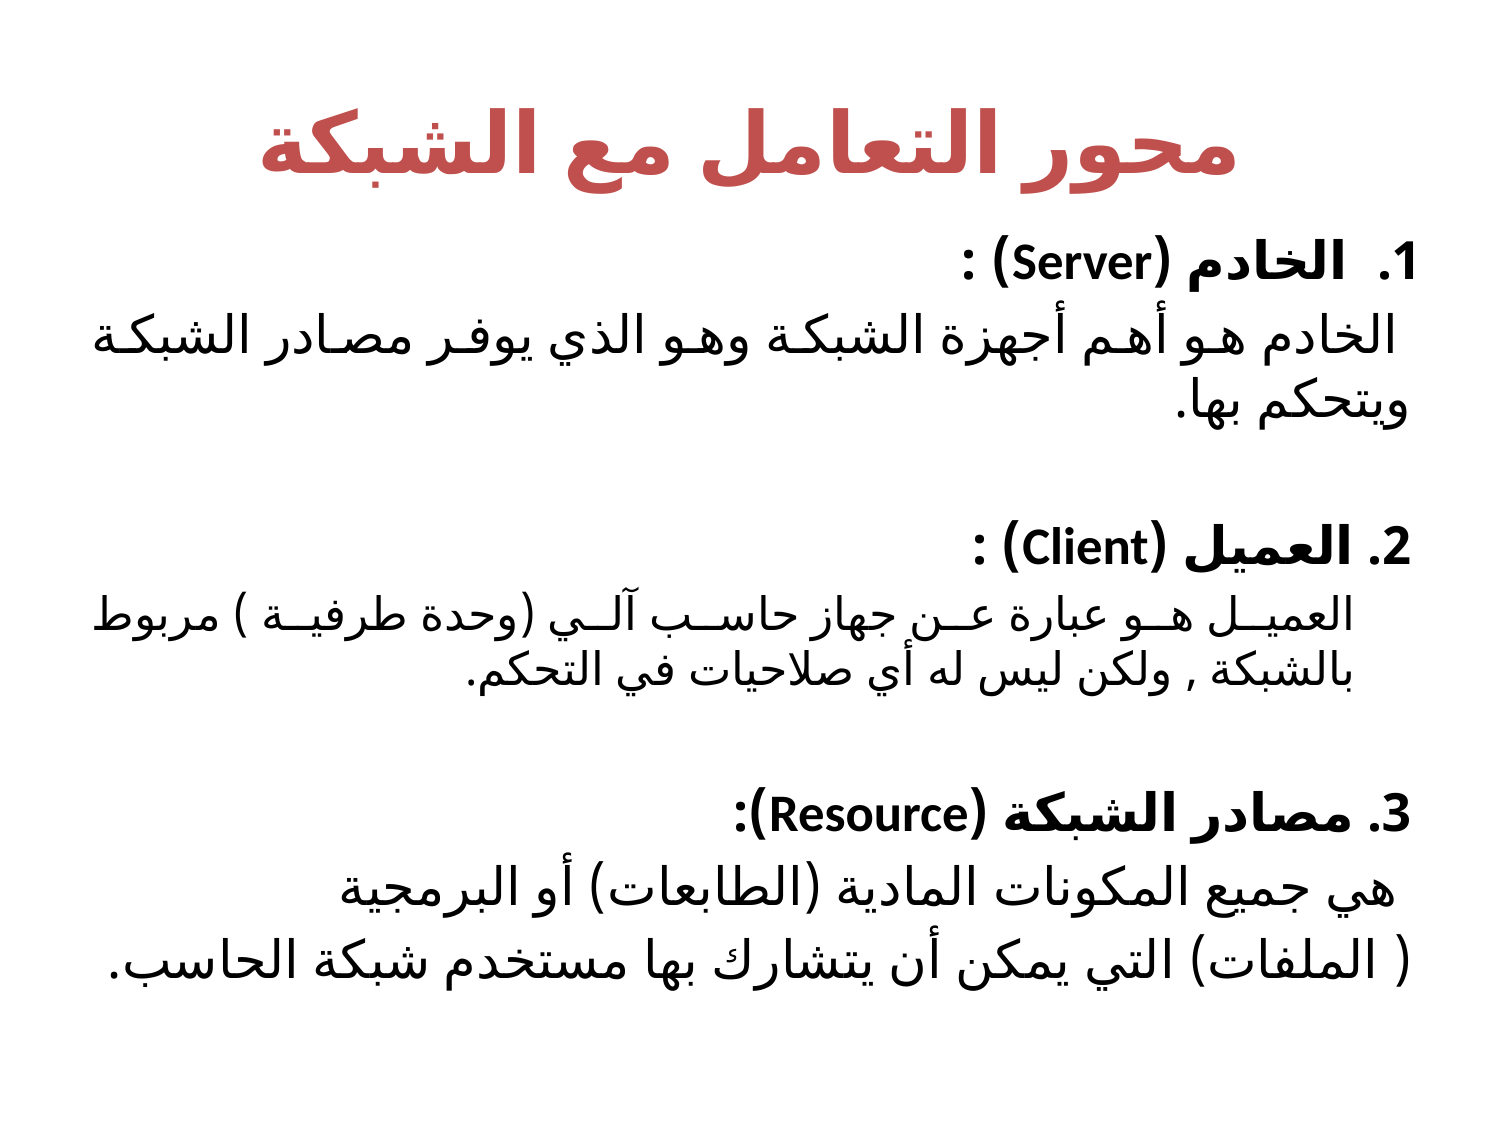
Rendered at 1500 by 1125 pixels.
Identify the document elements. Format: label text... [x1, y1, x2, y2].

list الخادم (Server) : الخادم هو أهم أجهزة الشبكة وهو الذي يوفر مصادر الشبكة ويتحكم بها. 2. العميل (Client) : العميل هو عبارة عن جهاز حاسب آلي (وحدة طرفية ) مربوط بالشبكة , ولكن ليس له أي صلاحيات في التحكم. 3. مصادر الشبكة (Resource): هي جميع المكونات المادية (الطابعات) أو البرمجية ( الملفات) التي يمكن أن يتشارك بها مستخدم شبكة الحاسب. [76, 219, 1427, 1028]
title محور التعامل مع الشبكة [75, 45, 1425, 233]
